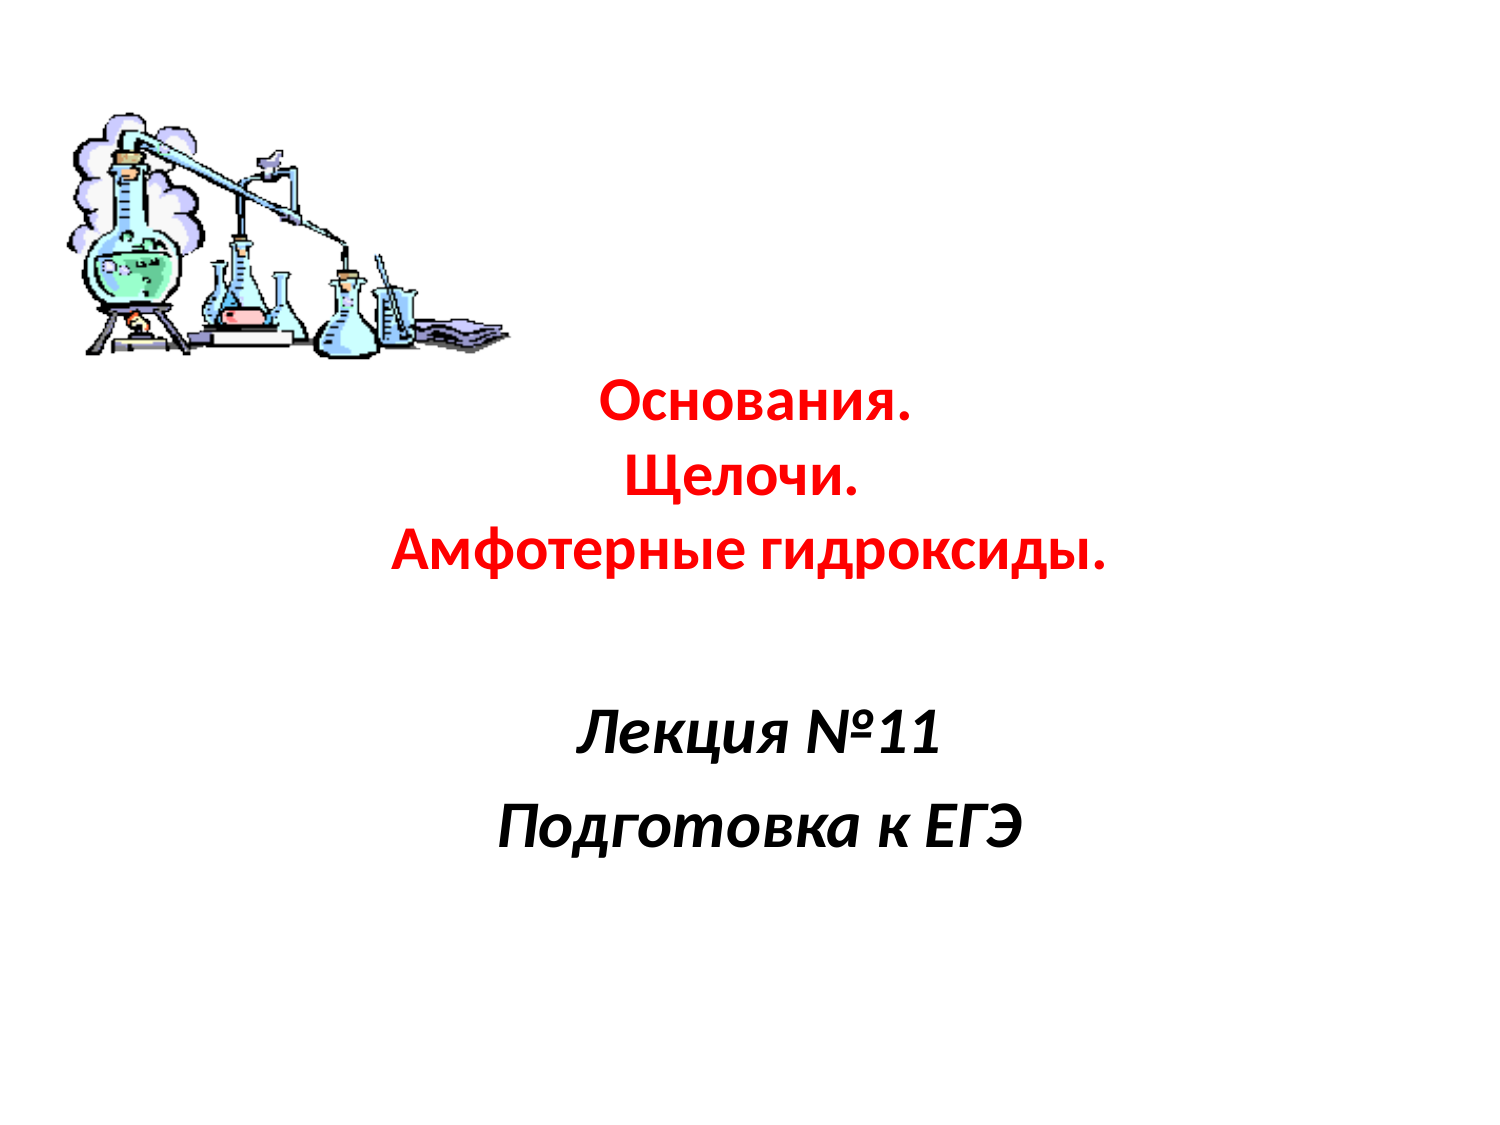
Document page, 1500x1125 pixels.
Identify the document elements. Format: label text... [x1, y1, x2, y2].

subtitle Лекция №11 Подготовка к ЕГЭ [234, 679, 1285, 968]
picture [46, 46, 516, 364]
title Основания. Щелочи. Амфотерные гидроксиды. [112, 349, 1388, 591]
